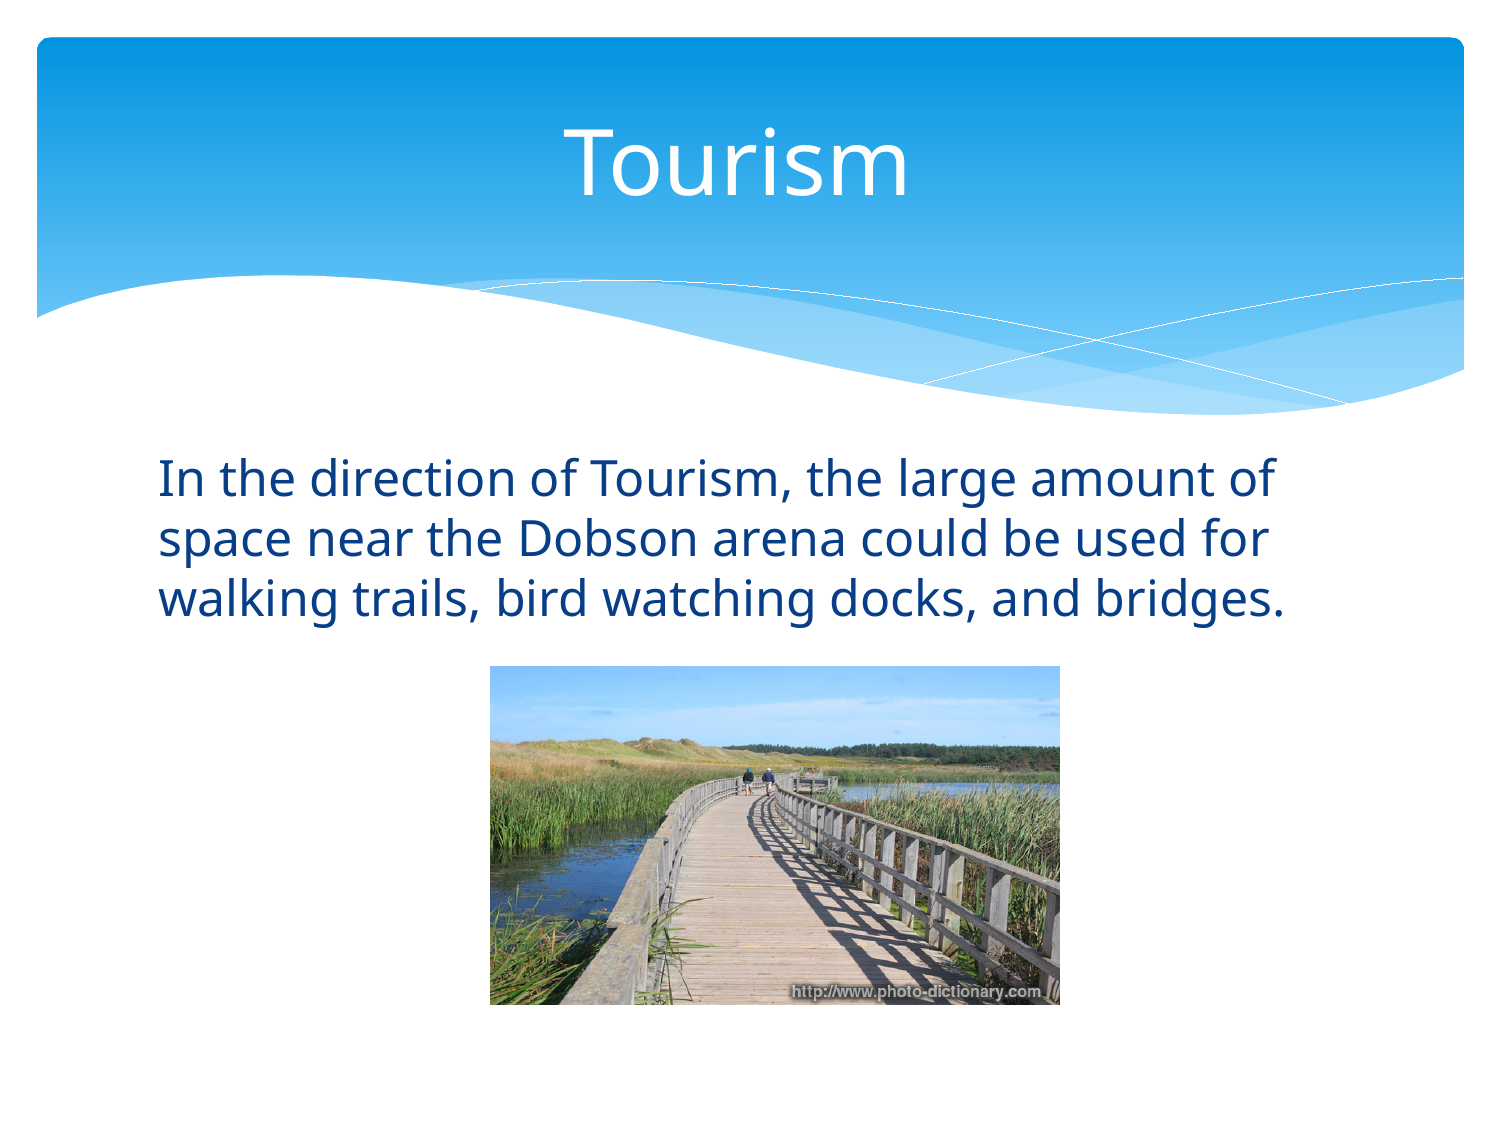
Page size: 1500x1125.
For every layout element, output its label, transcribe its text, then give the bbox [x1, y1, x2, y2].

picture [489, 665, 1060, 1006]
title Tourism [75, 55, 1425, 261]
list In the direction of Tourism, the large amount of space near the Dobson arena could be used for walking trails, bird watching docks, and bridges. [143, 438, 1359, 1005]
